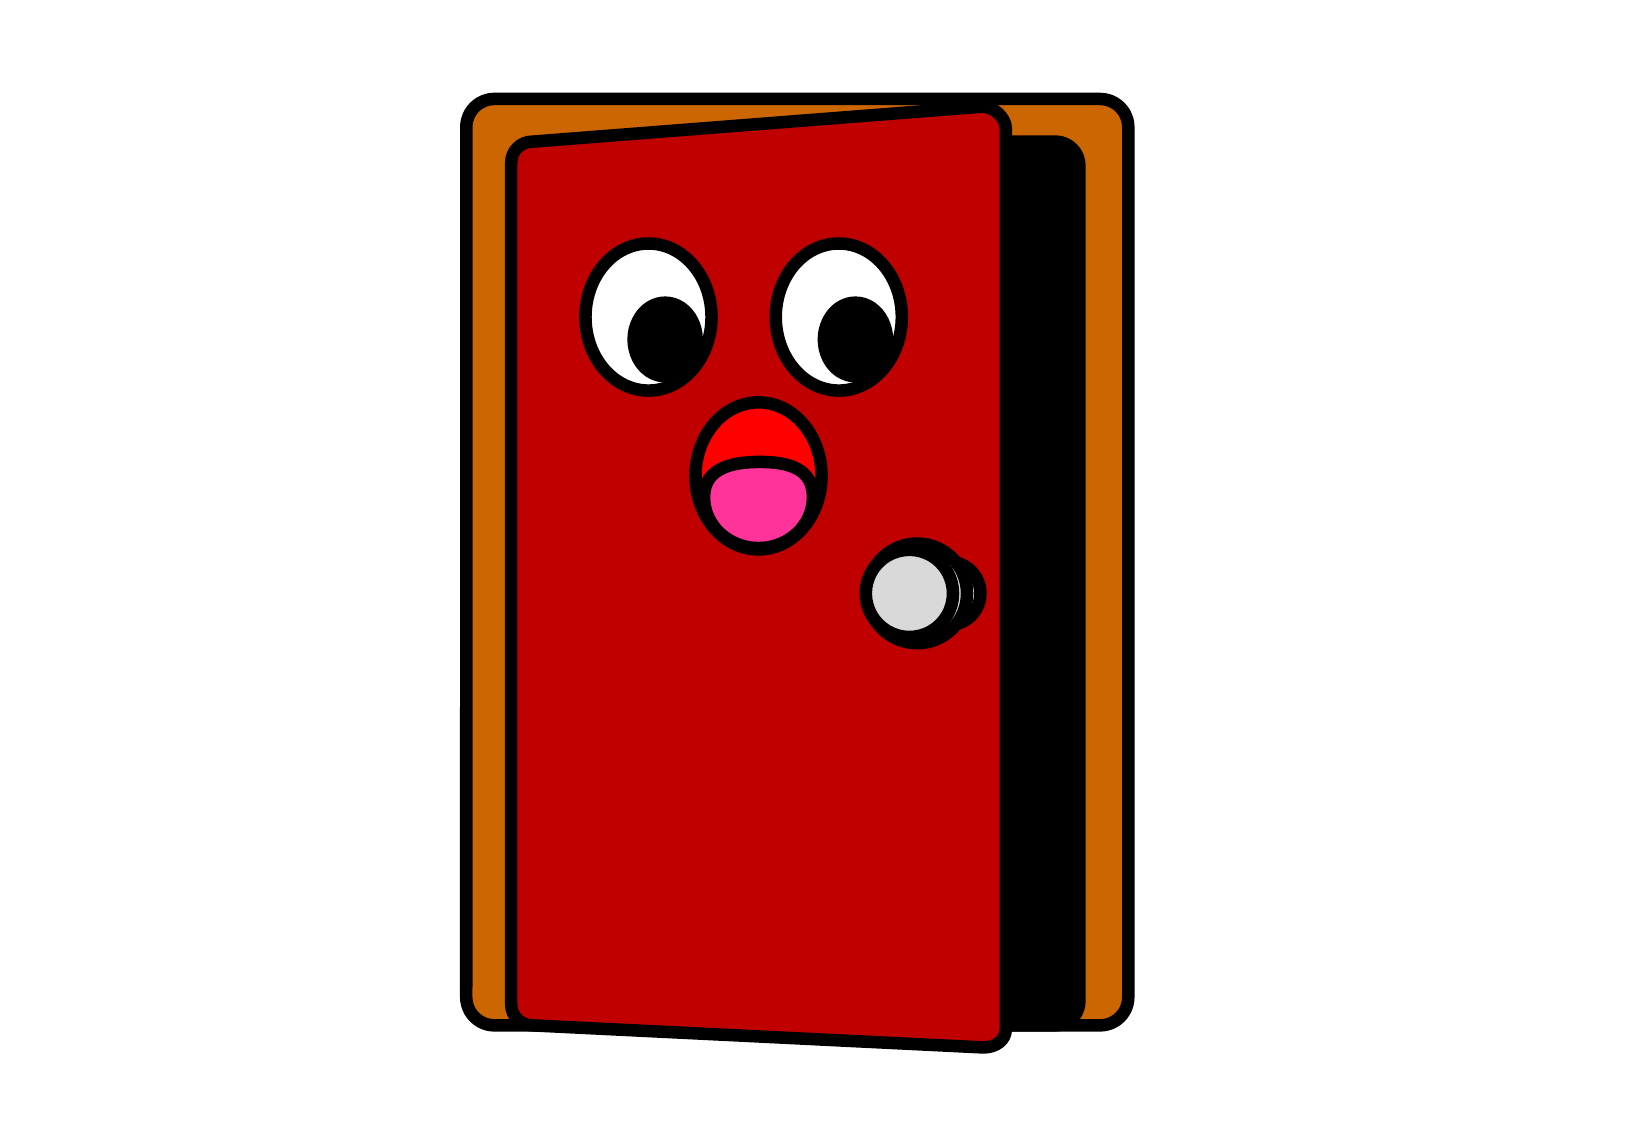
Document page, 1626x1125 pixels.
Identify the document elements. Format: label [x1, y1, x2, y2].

text_box [466, 98, 1129, 1048]
